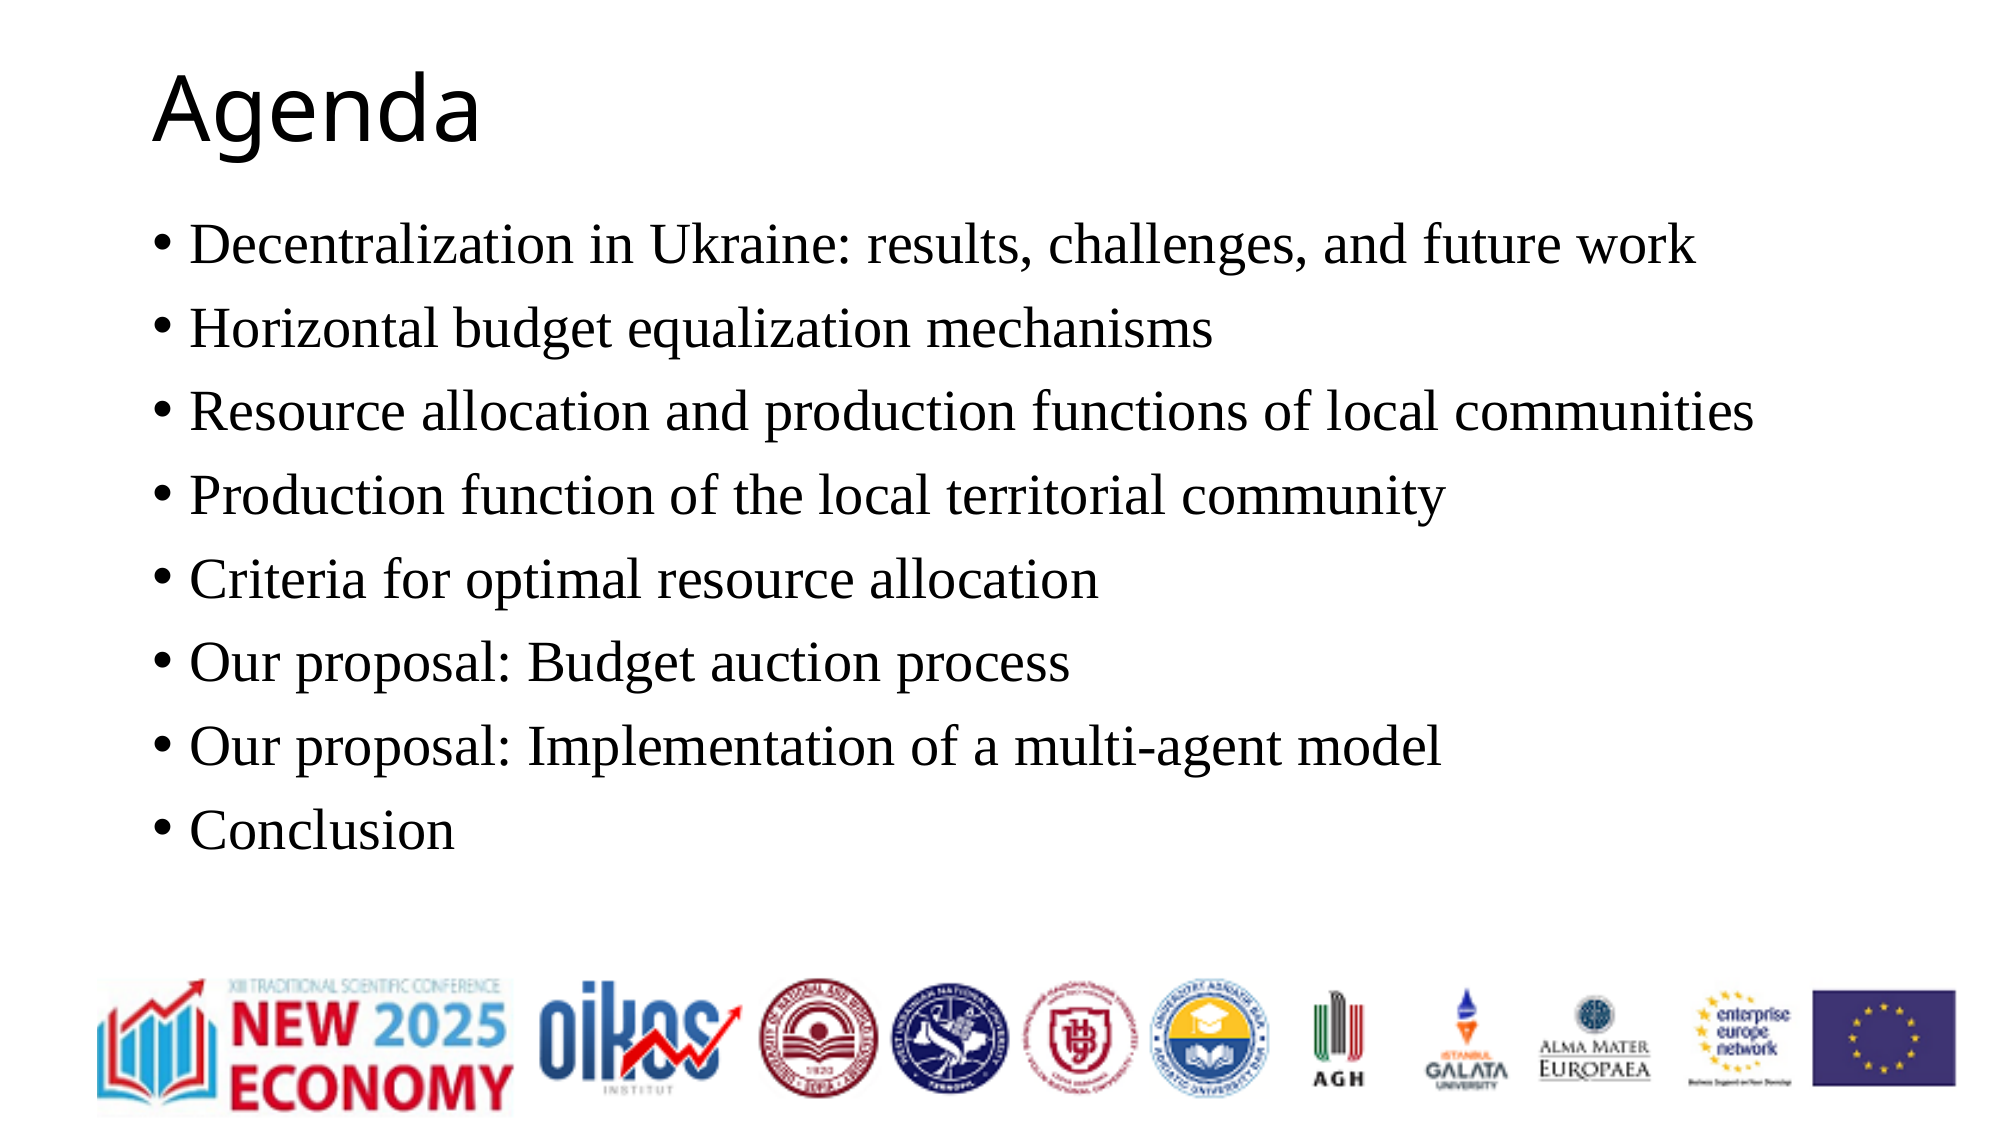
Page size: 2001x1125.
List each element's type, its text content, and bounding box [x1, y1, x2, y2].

title Agenda [137, 3, 1863, 205]
list Decentralization in Ukraine: results, challenges, and future work Horizontal budget equalization mechanisms Resource allocation and production functions of local communities Production function of the local territorial community Criteria for optimal resource allocation Our proposal: Budget auction process Our proposal: Implementation of a multi-agent model Conclusion [137, 205, 1863, 920]
picture [97, 964, 1986, 1125]
